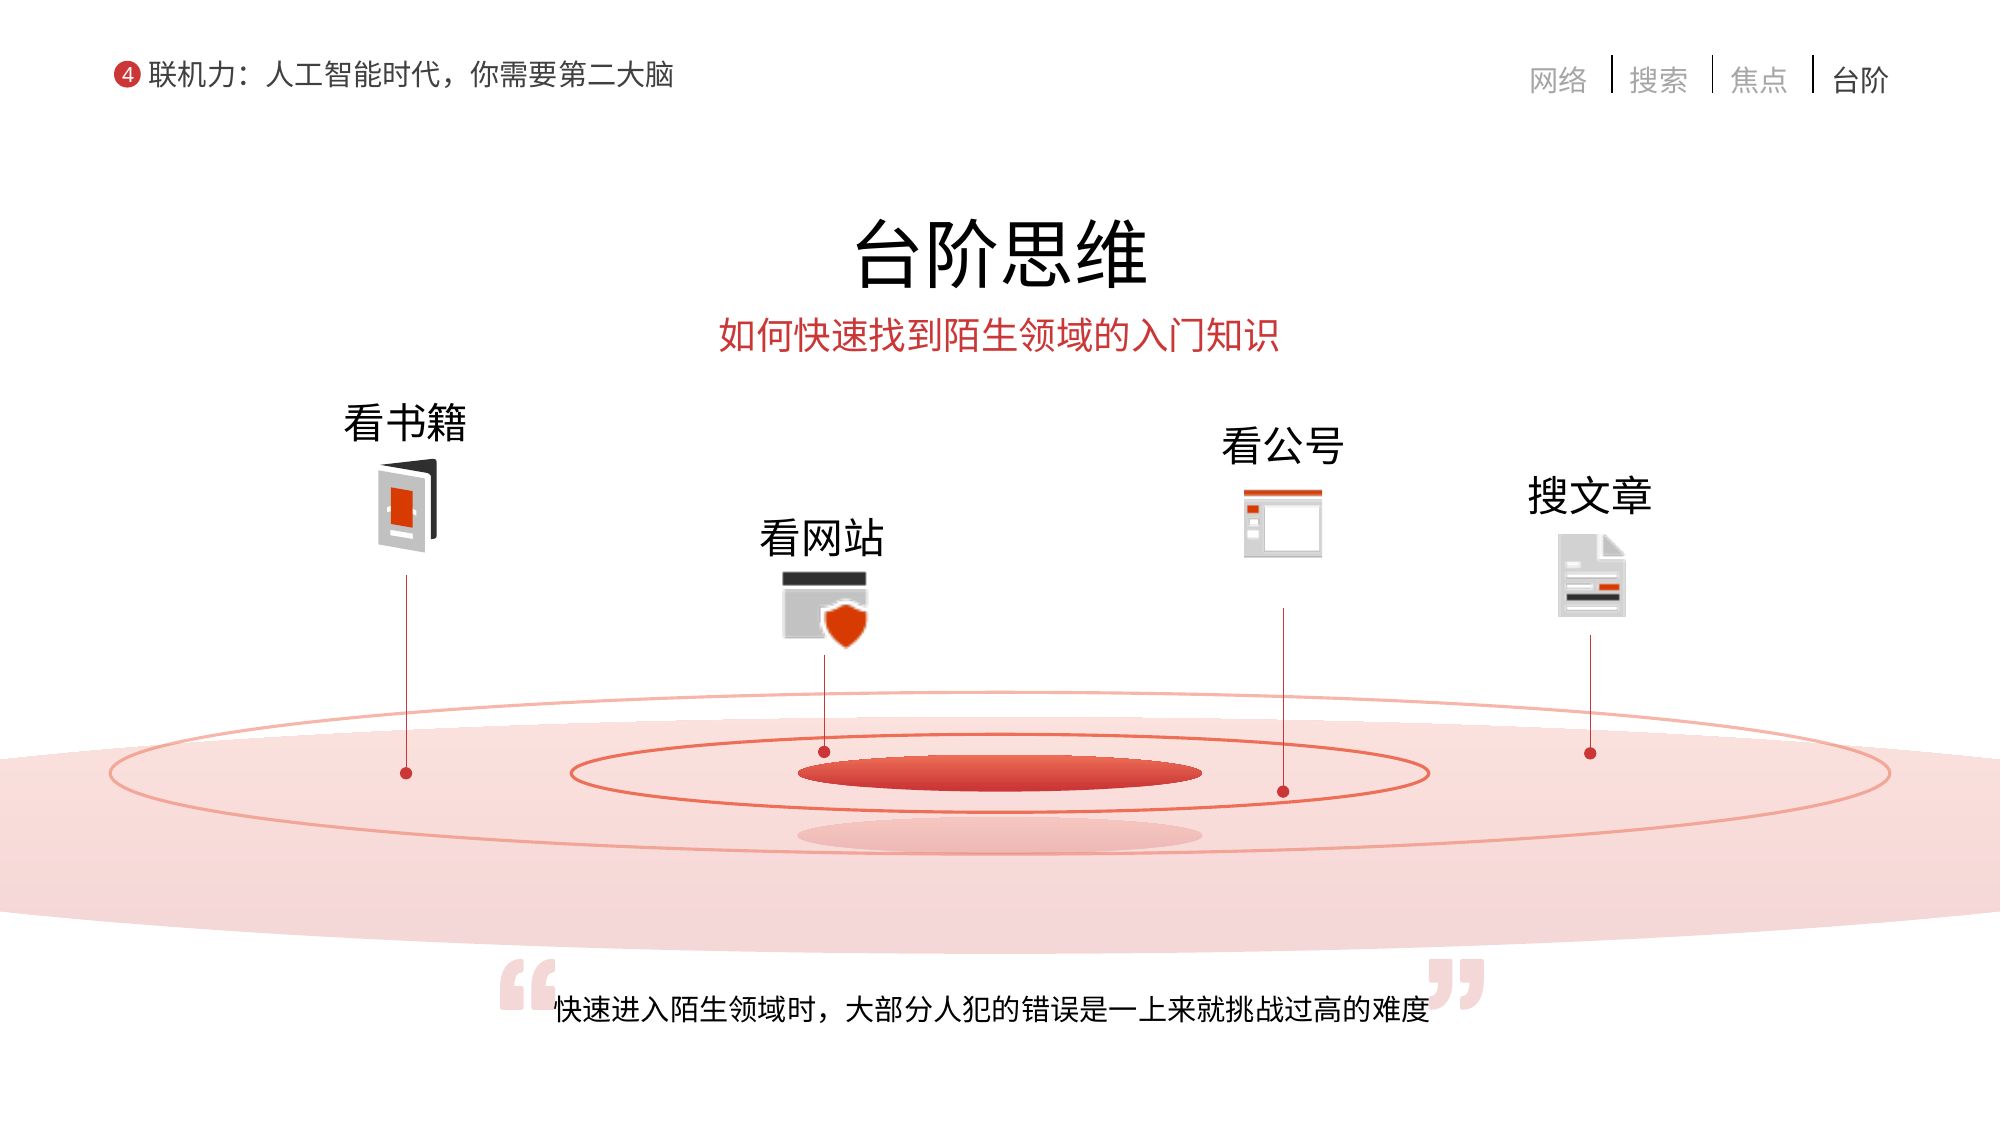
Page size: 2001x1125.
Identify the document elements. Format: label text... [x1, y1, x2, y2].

text_box [1460, 958, 1484, 1010]
text_box [531, 958, 556, 1010]
text_box [378, 470, 425, 553]
text_box [0, 744, 2000, 955]
text_box 台阶思维 [822, 207, 1178, 298]
text_box [1428, 958, 1453, 1010]
text_box 看网站 [760, 512, 886, 563]
text_box 看书籍 [343, 396, 469, 447]
text_box [500, 958, 524, 1010]
picture [1244, 483, 1323, 562]
text_box 如何快速找到陌生领域的入门知识 [718, 311, 1282, 358]
table_header 搜索 [1613, 55, 1712, 93]
text_box [109, 691, 1891, 856]
table_header 焦点 [1713, 55, 1812, 93]
text_box [390, 487, 413, 528]
text_box [380, 458, 437, 540]
picture [779, 564, 869, 654]
table_header 台阶 [1814, 55, 1914, 93]
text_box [114, 56, 724, 92]
text_box 快速进入陌生领域时，大部分人犯的错误是一上来就挑战过高的难度 [491, 984, 1492, 1034]
picture [1549, 534, 1632, 617]
table_header 网络 [1511, 55, 1611, 93]
text_box 看公号 [1221, 419, 1347, 470]
text_box 搜文章 [1527, 469, 1653, 520]
